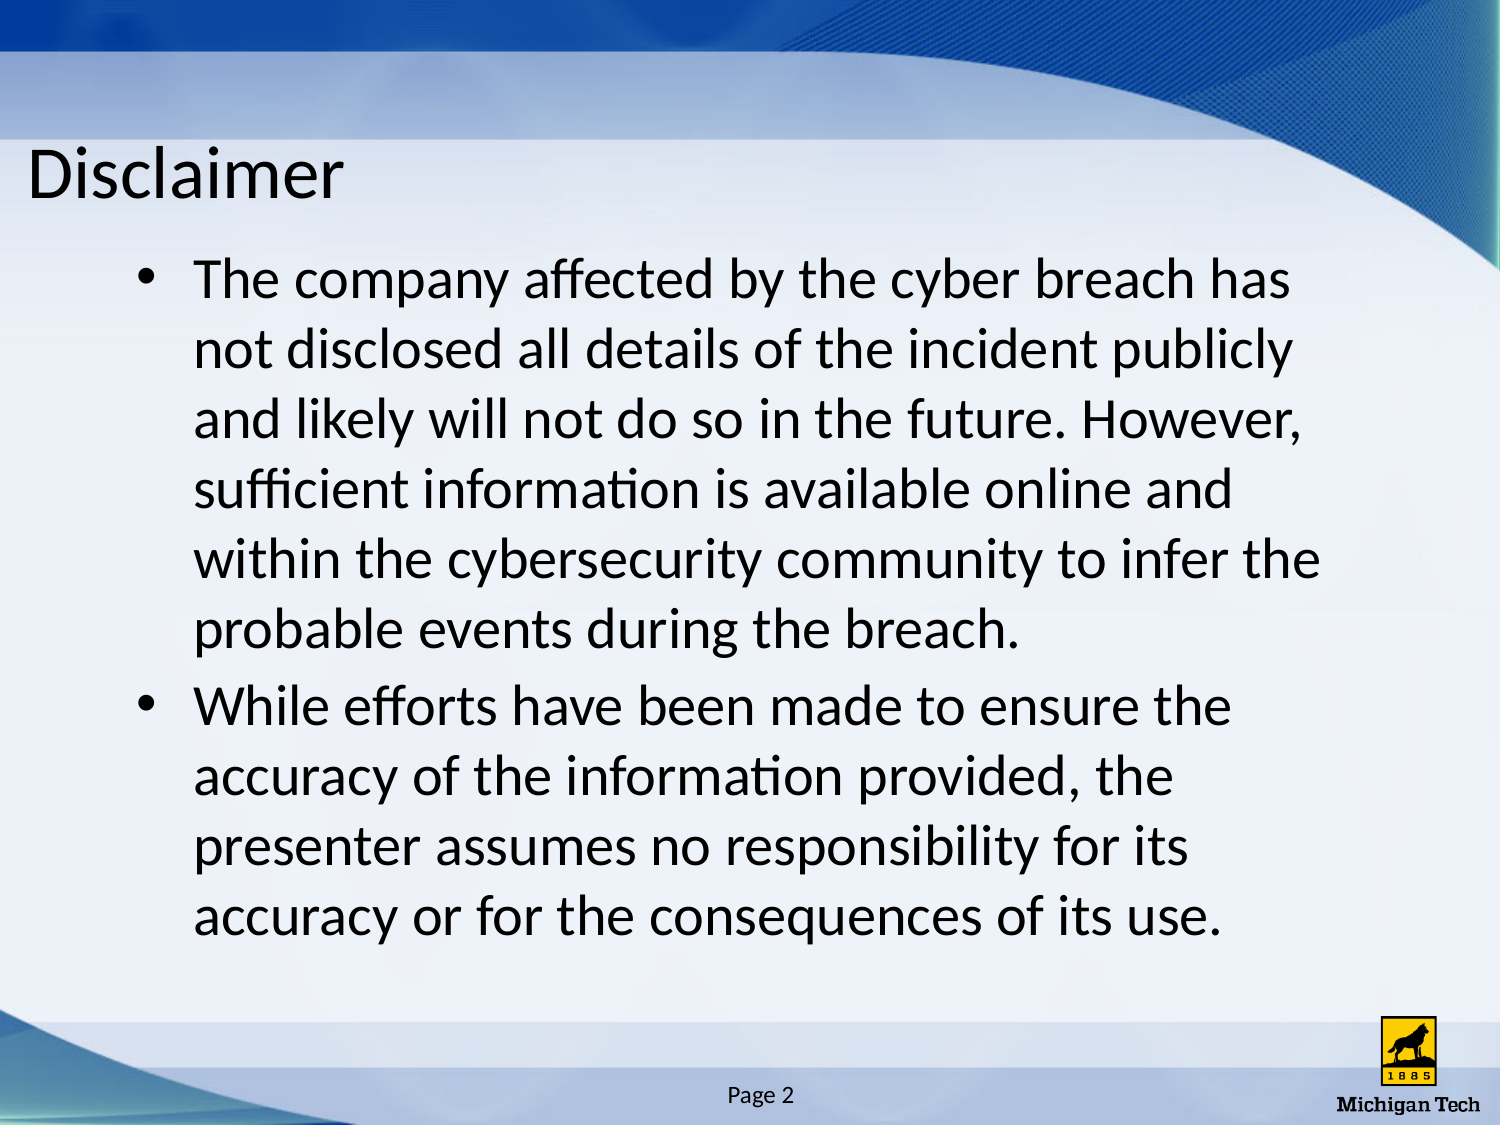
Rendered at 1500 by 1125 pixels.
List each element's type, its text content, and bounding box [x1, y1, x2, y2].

list The company affected by the cyber breach has not disclosed all details of the incident publicly and likely will not do so in the future. However, sufficient information is available online and within the cybersecurity community to infer the probable events during the breach. While efforts have been made to ensure the accuracy of the information provided, the presenter assumes no responsibility for its accuracy or for the consequences of its use. [103, 232, 1397, 1038]
picture [0, 0, 1500, 1125]
title Disclaimer [12, 75, 1263, 263]
